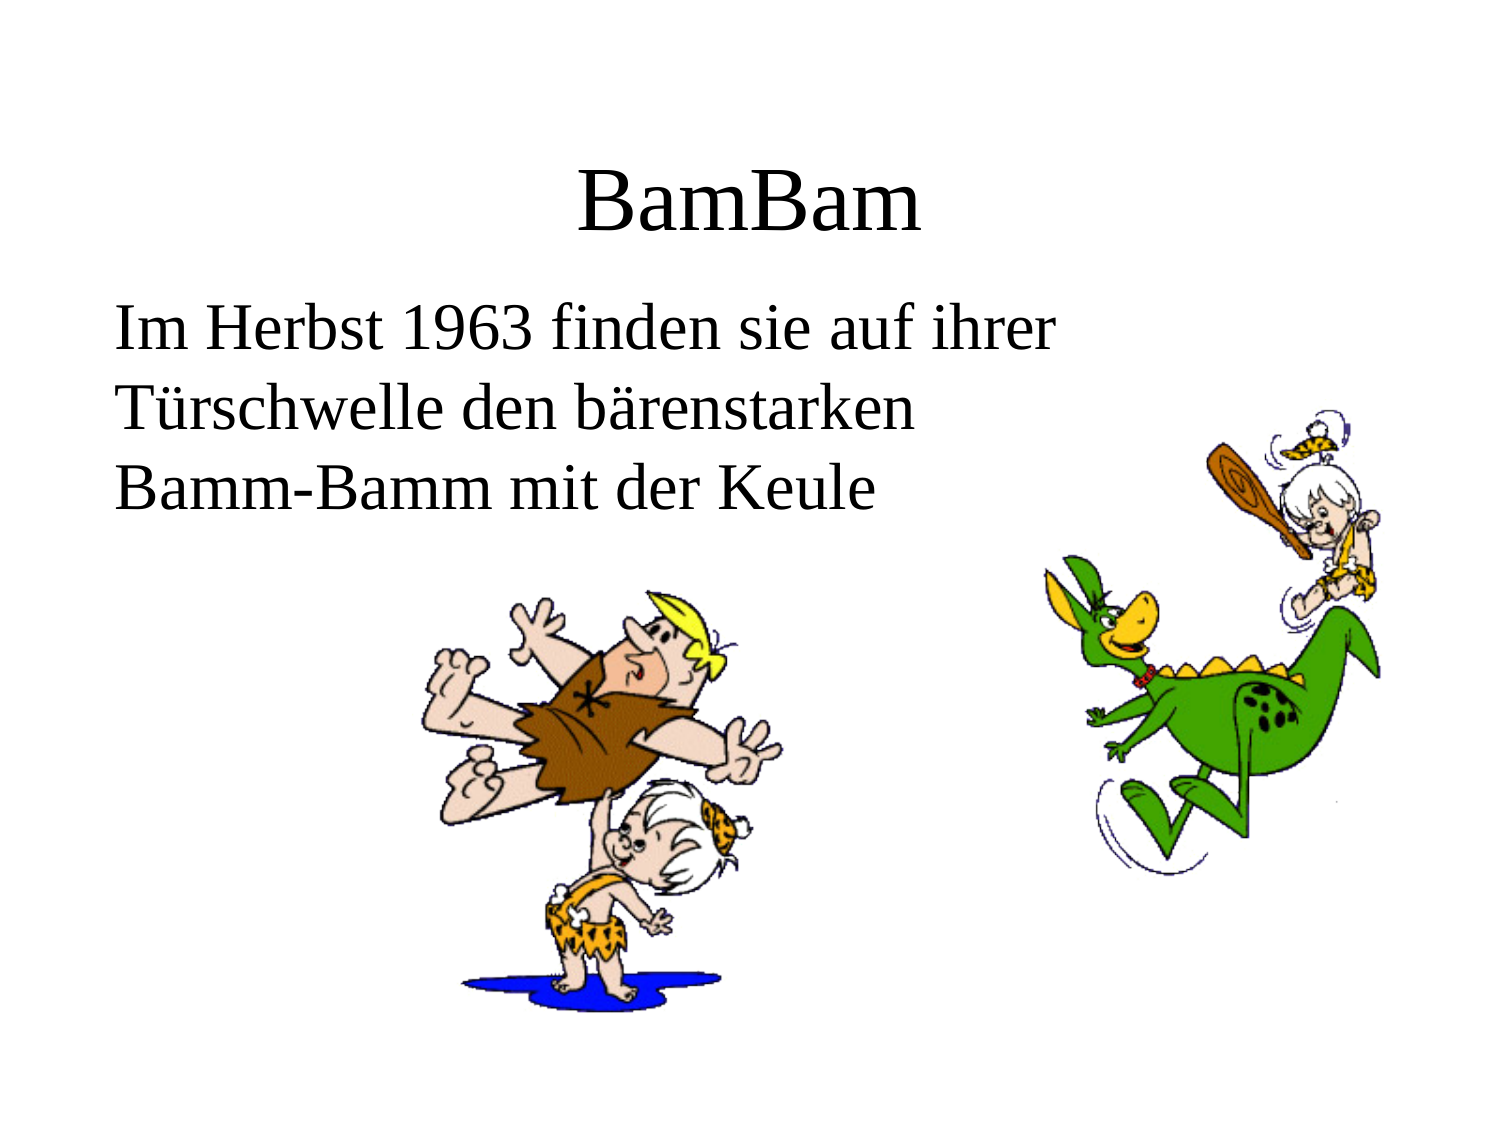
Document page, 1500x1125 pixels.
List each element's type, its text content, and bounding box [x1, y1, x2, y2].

title BamBam [112, 99, 1388, 288]
list Im Herbst 1963 finden sie auf ihrer Türschwelle den bärenstarken Bamm-Bamm mit der Keule [99, 275, 1150, 738]
picture [412, 562, 788, 1030]
picture [1024, 399, 1401, 886]
